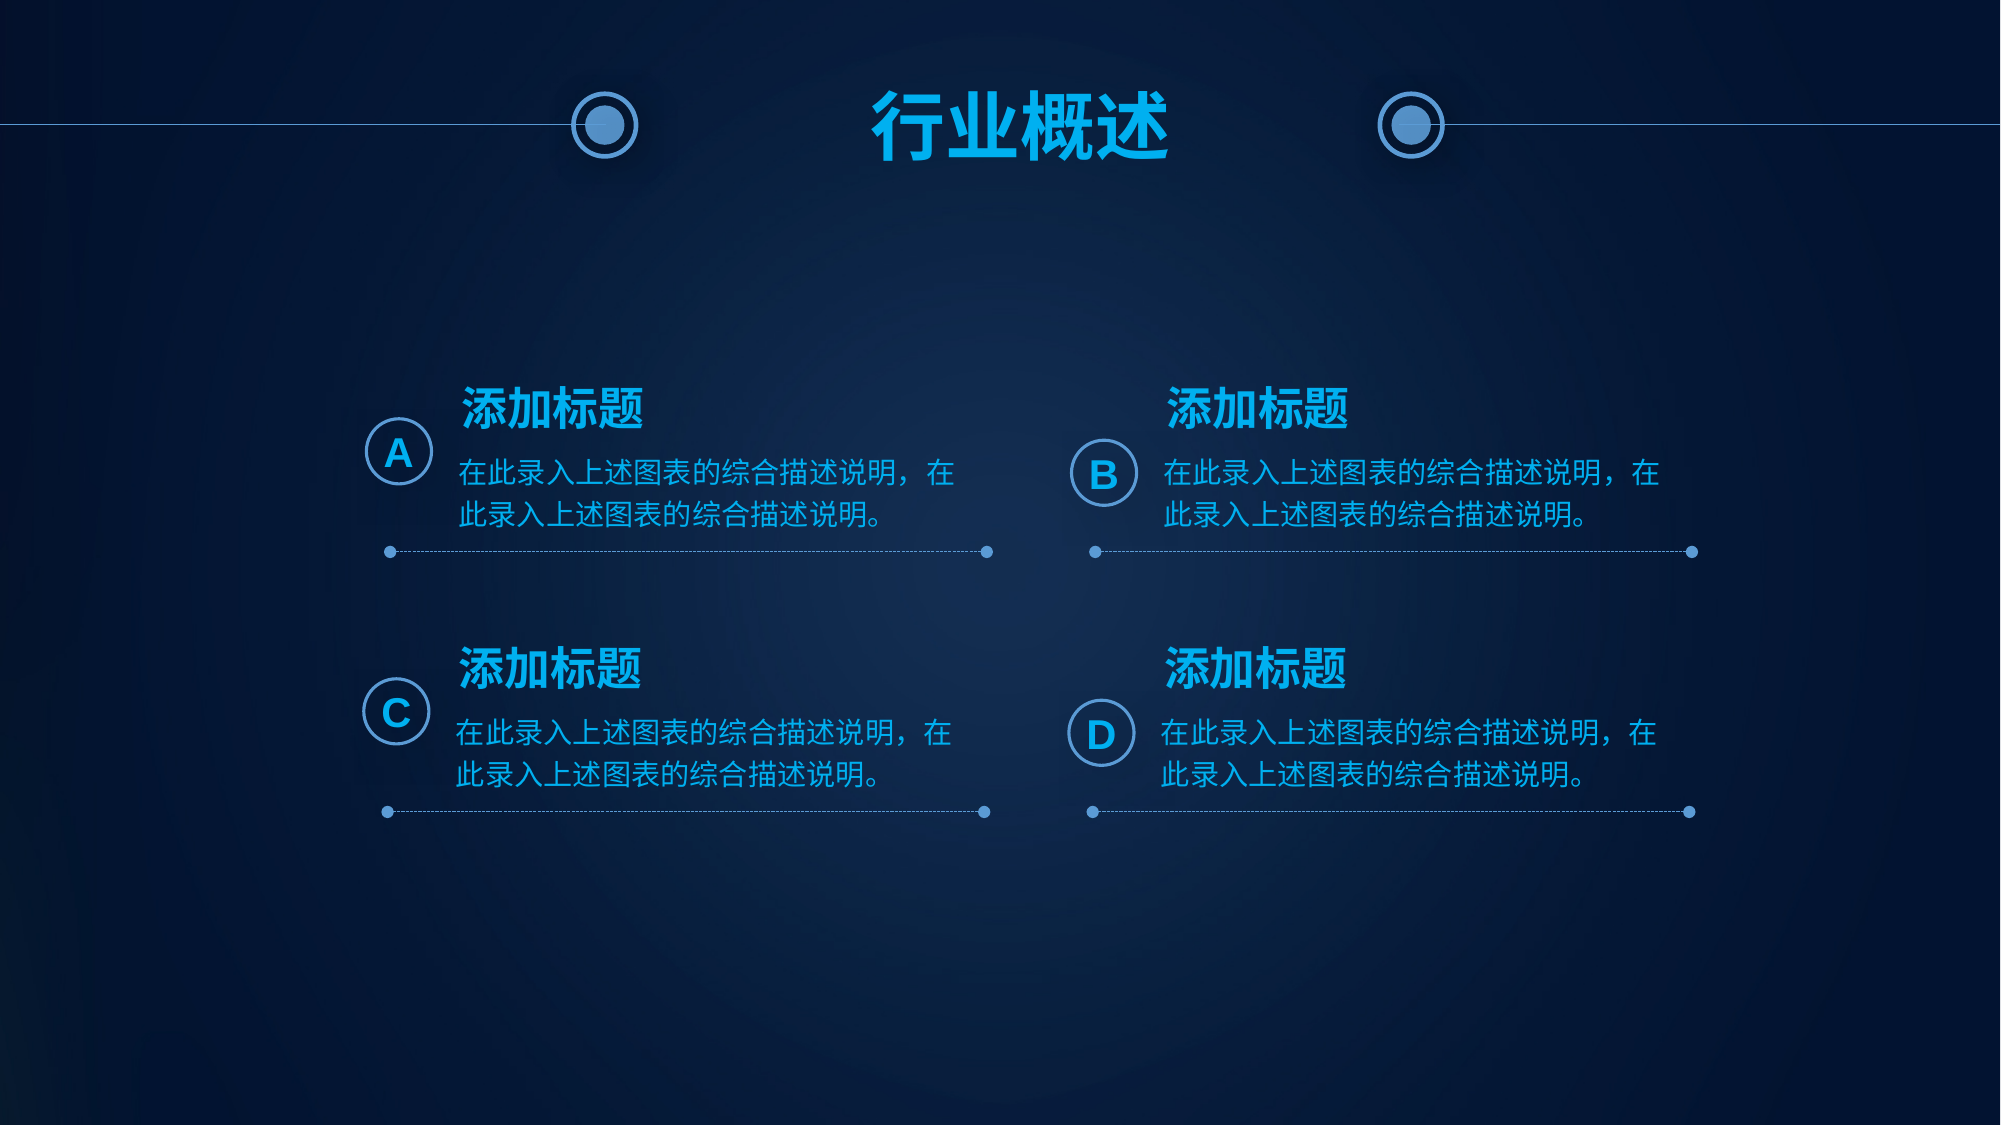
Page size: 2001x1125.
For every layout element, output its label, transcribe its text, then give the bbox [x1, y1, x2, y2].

text_box 添加标题 [443, 632, 658, 700]
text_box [0, 93, 637, 157]
text_box D [984, 700, 1219, 766]
text_box B [986, 440, 1222, 506]
text_box C [279, 678, 514, 744]
text_box 在此录入上述图表的综合描述说明，在此录入上述图表的综合描述说明。 [1146, 700, 1690, 799]
text_box A [281, 418, 517, 484]
text_box 在此录入上述图表的综合描述说明，在此录入上述图表的综合描述说明。 [443, 440, 987, 539]
text_box 在此录入上述图表的综合描述说明，在此录入上述图表的综合描述说明。 [440, 700, 985, 799]
text_box 在此录入上述图表的综合描述说明，在此录入上述图表的综合描述说明。 [1148, 440, 1692, 539]
text_box 行业概述 [855, 72, 1185, 177]
picture [0, 0, 2001, 1125]
text_box 添加标题 [1149, 632, 1363, 700]
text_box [1379, 93, 2000, 157]
text_box 添加标题 [446, 372, 660, 440]
text_box 添加标题 [1151, 372, 1365, 440]
